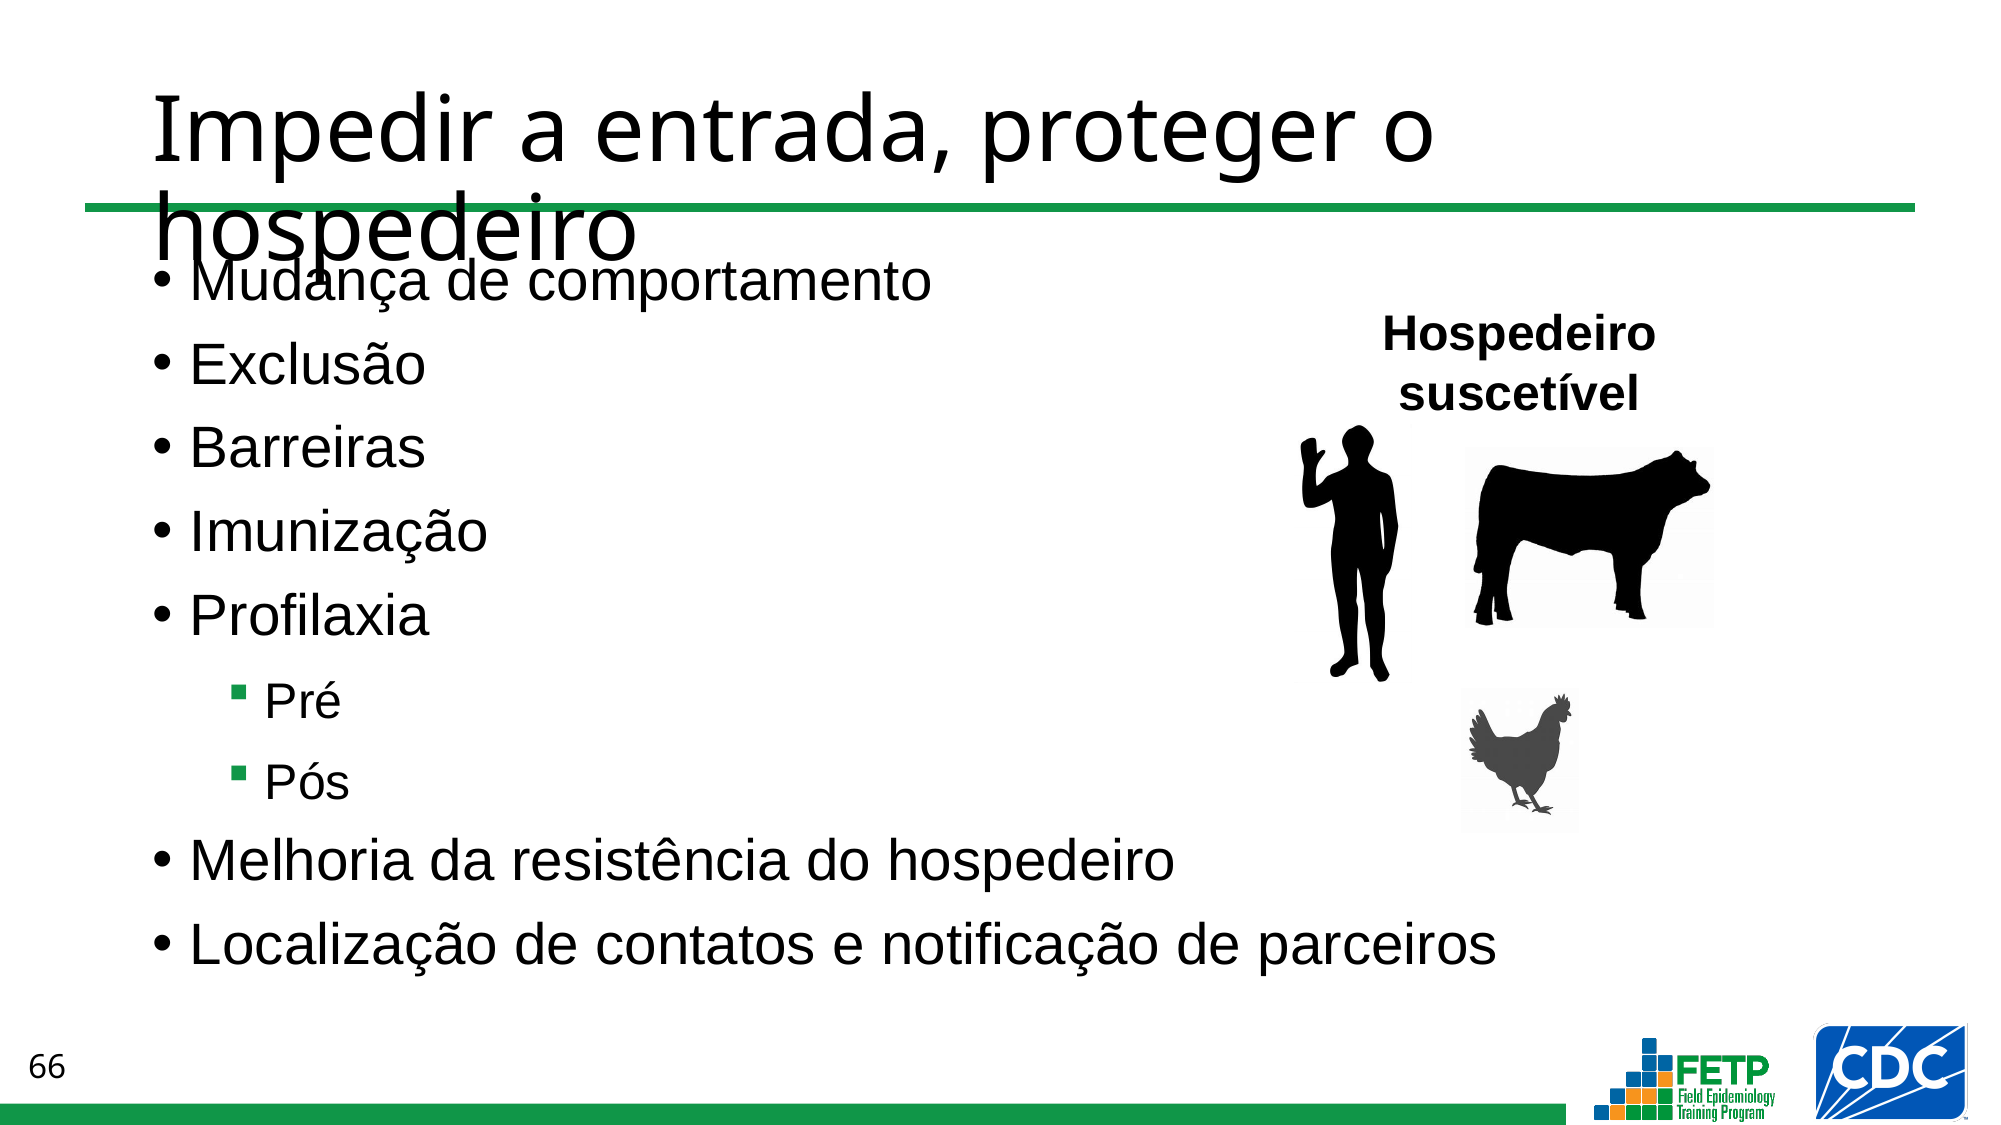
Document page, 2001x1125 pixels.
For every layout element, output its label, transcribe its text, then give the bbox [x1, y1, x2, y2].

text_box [1269, 292, 1770, 833]
title Impedir a entrada, proteger o hospedeiro [137, 75, 1863, 207]
list Mudança de comportamento Exclusão Barreiras Imunização Profilaxia Pré Pós Melhoria da resistência do hospedeiro Localização de contatos e notificação de parceiros [137, 242, 1863, 1004]
picture [1594, 1038, 1775, 1122]
picture [1813, 1023, 1968, 1122]
